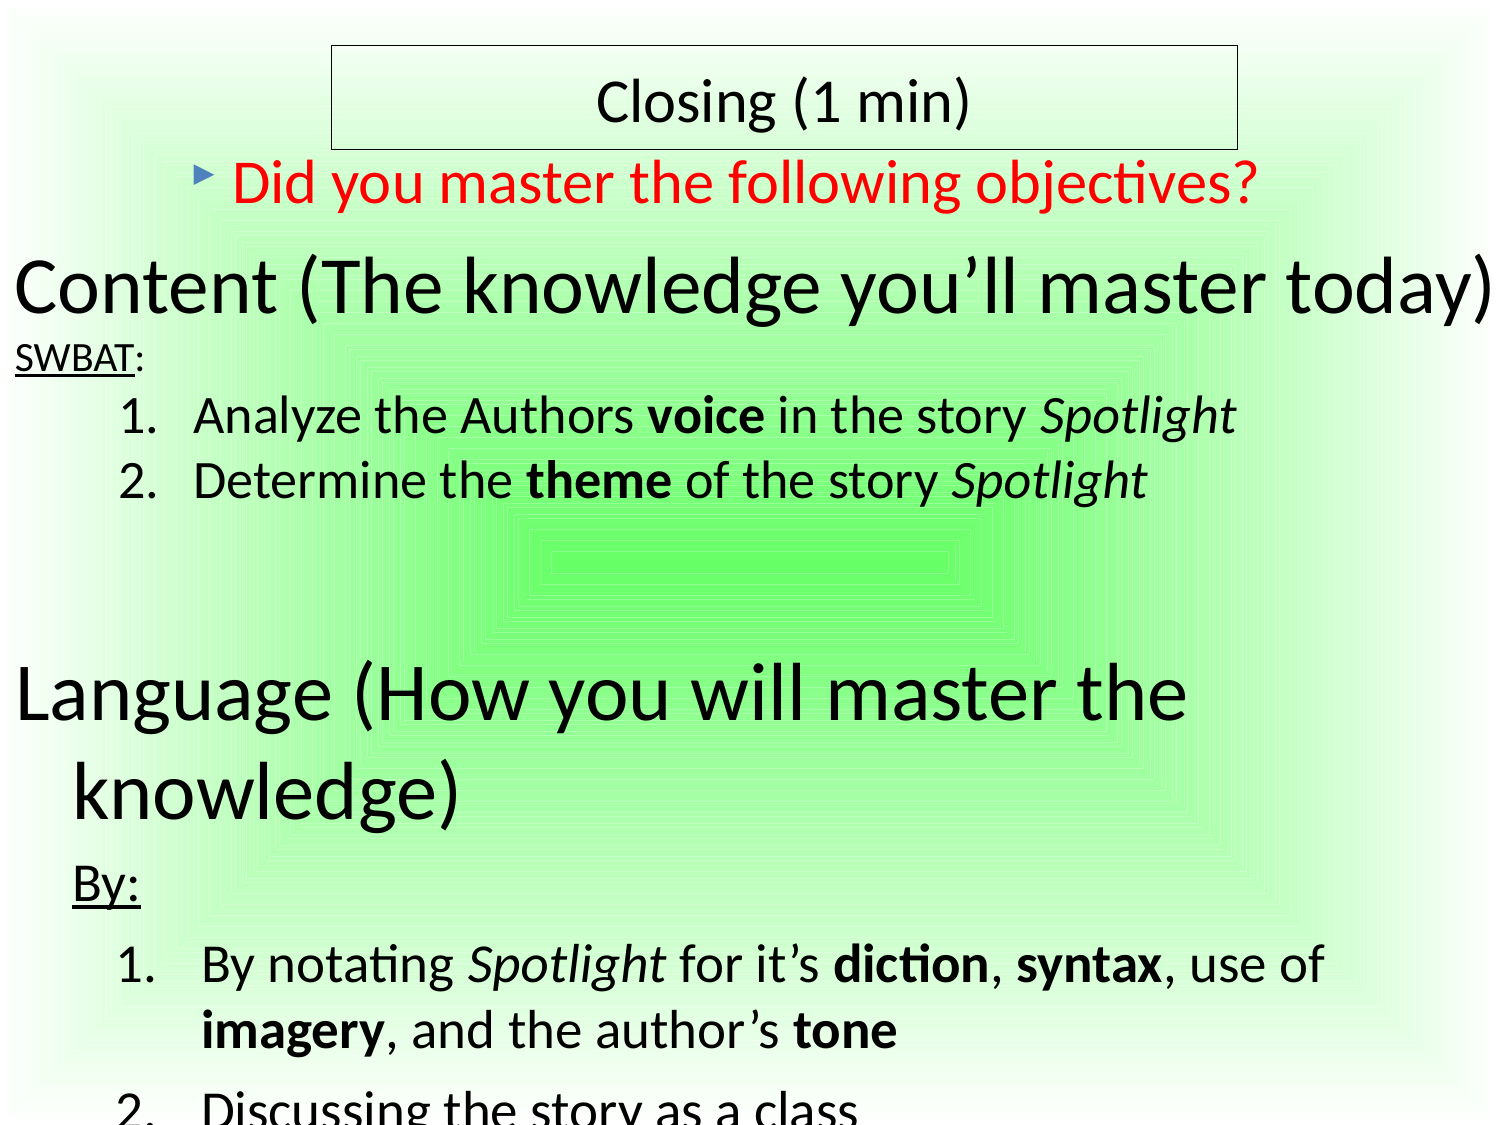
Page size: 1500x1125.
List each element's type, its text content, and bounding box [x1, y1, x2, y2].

title Closing (1 min) [331, 45, 1238, 134]
text_box Content (The knowledge you’ll master today) SWBAT: Analyze the Authors voice in the story Spotlight Determine the theme of the story Spotlight [0, 224, 1500, 593]
list Language (How you will master the knowledge) By: By notating Spotlight for it’s diction, syntax, use of imagery, and the author’s tone Discussing the story as a class [0, 593, 1500, 1125]
text_box Did you master the following objectives? [0, 134, 1434, 224]
